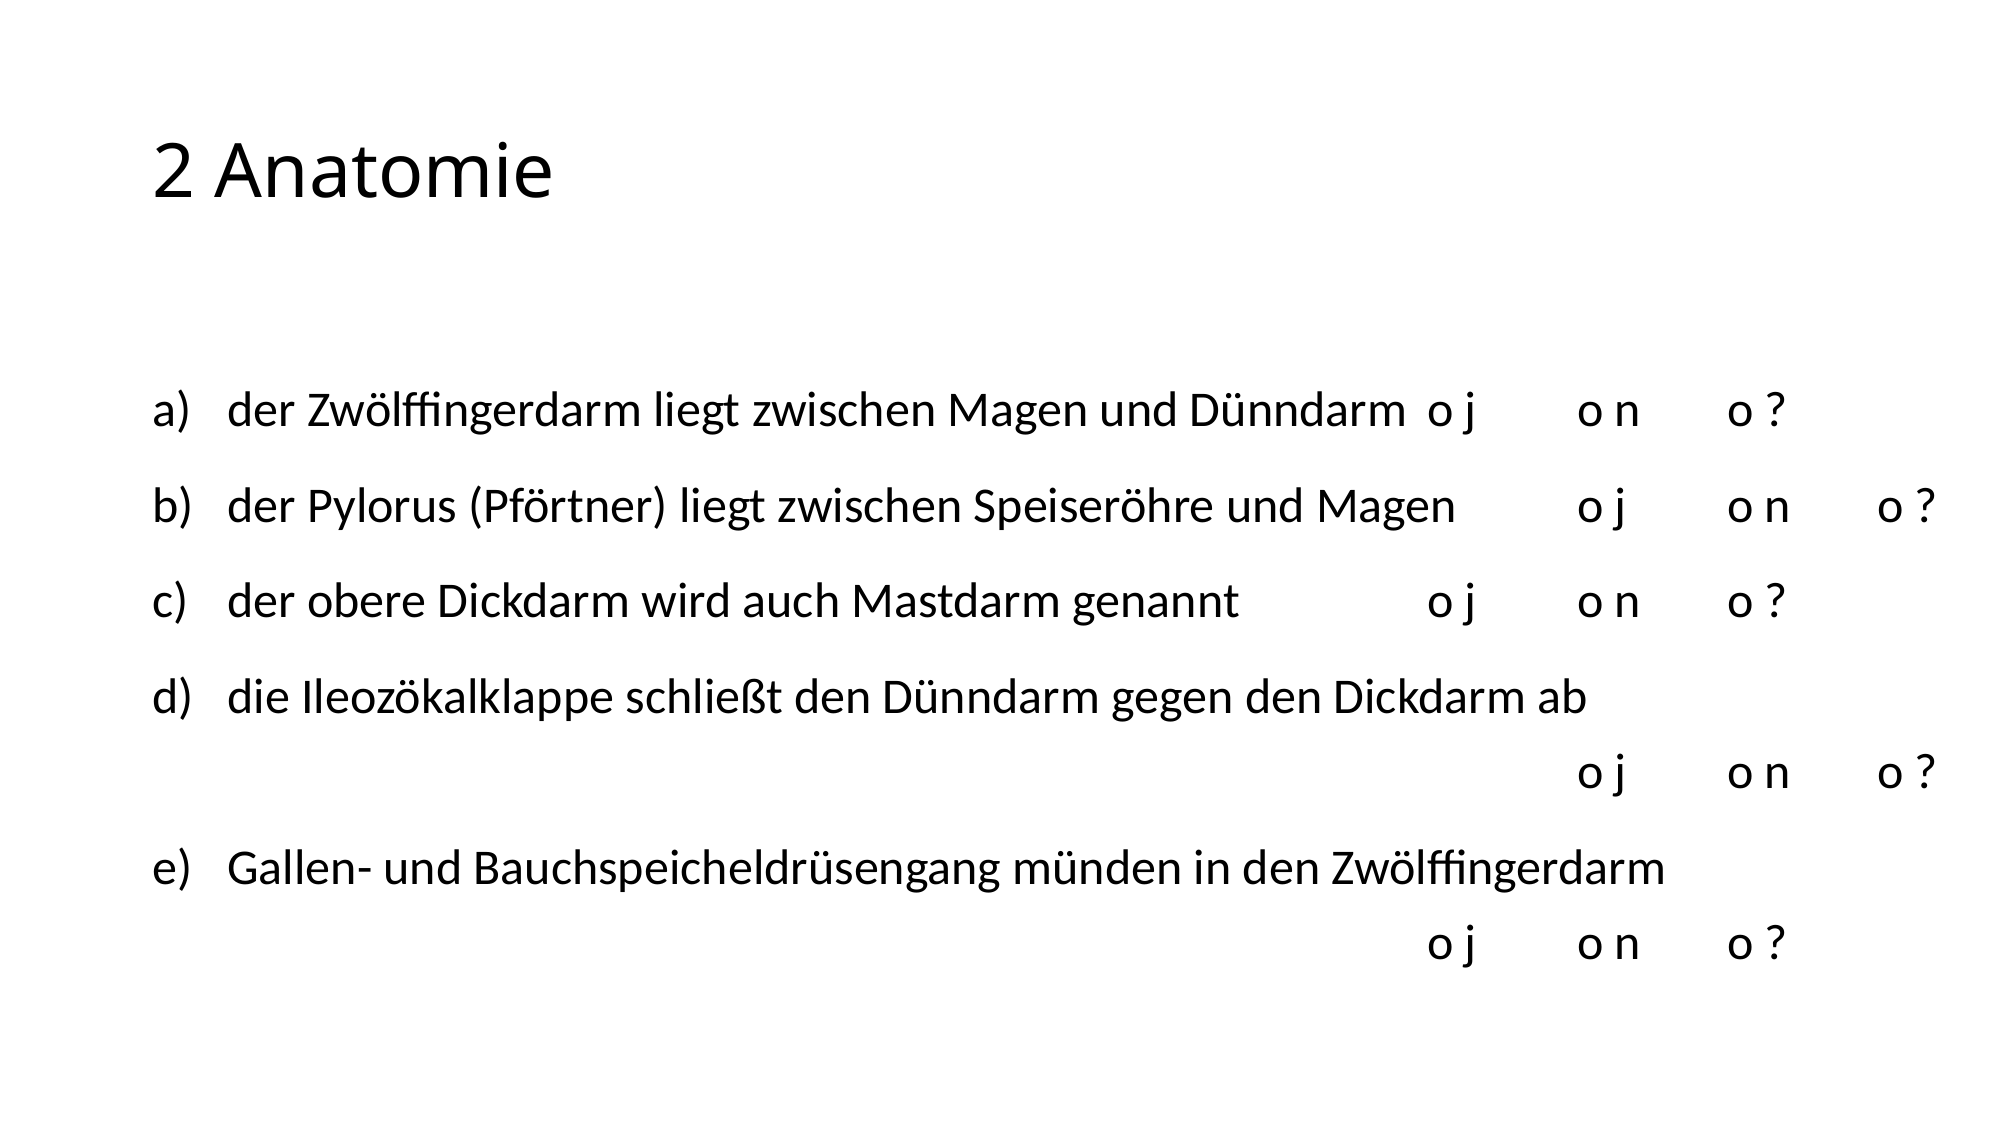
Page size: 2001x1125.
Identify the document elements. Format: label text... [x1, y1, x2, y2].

title 2 Anatomie [137, 0, 1863, 340]
list der Zwölffingerdarm liegt zwischen Magen und Dünndarm o j o n o ? der Pylorus (Pförtner) liegt zwischen Speiseröhre und Magen o j o n o ? der obere Dickdarm wird auch Mastdarm genannt o j o n o ? die Ileozökalklappe schließt den Dünndarm gegen den Dickdarm ab o j o n o ? Gallen- und Bauchspeicheldrüsengang münden in den Zwölffingerdarm o j o n o ? [137, 356, 1957, 1067]
